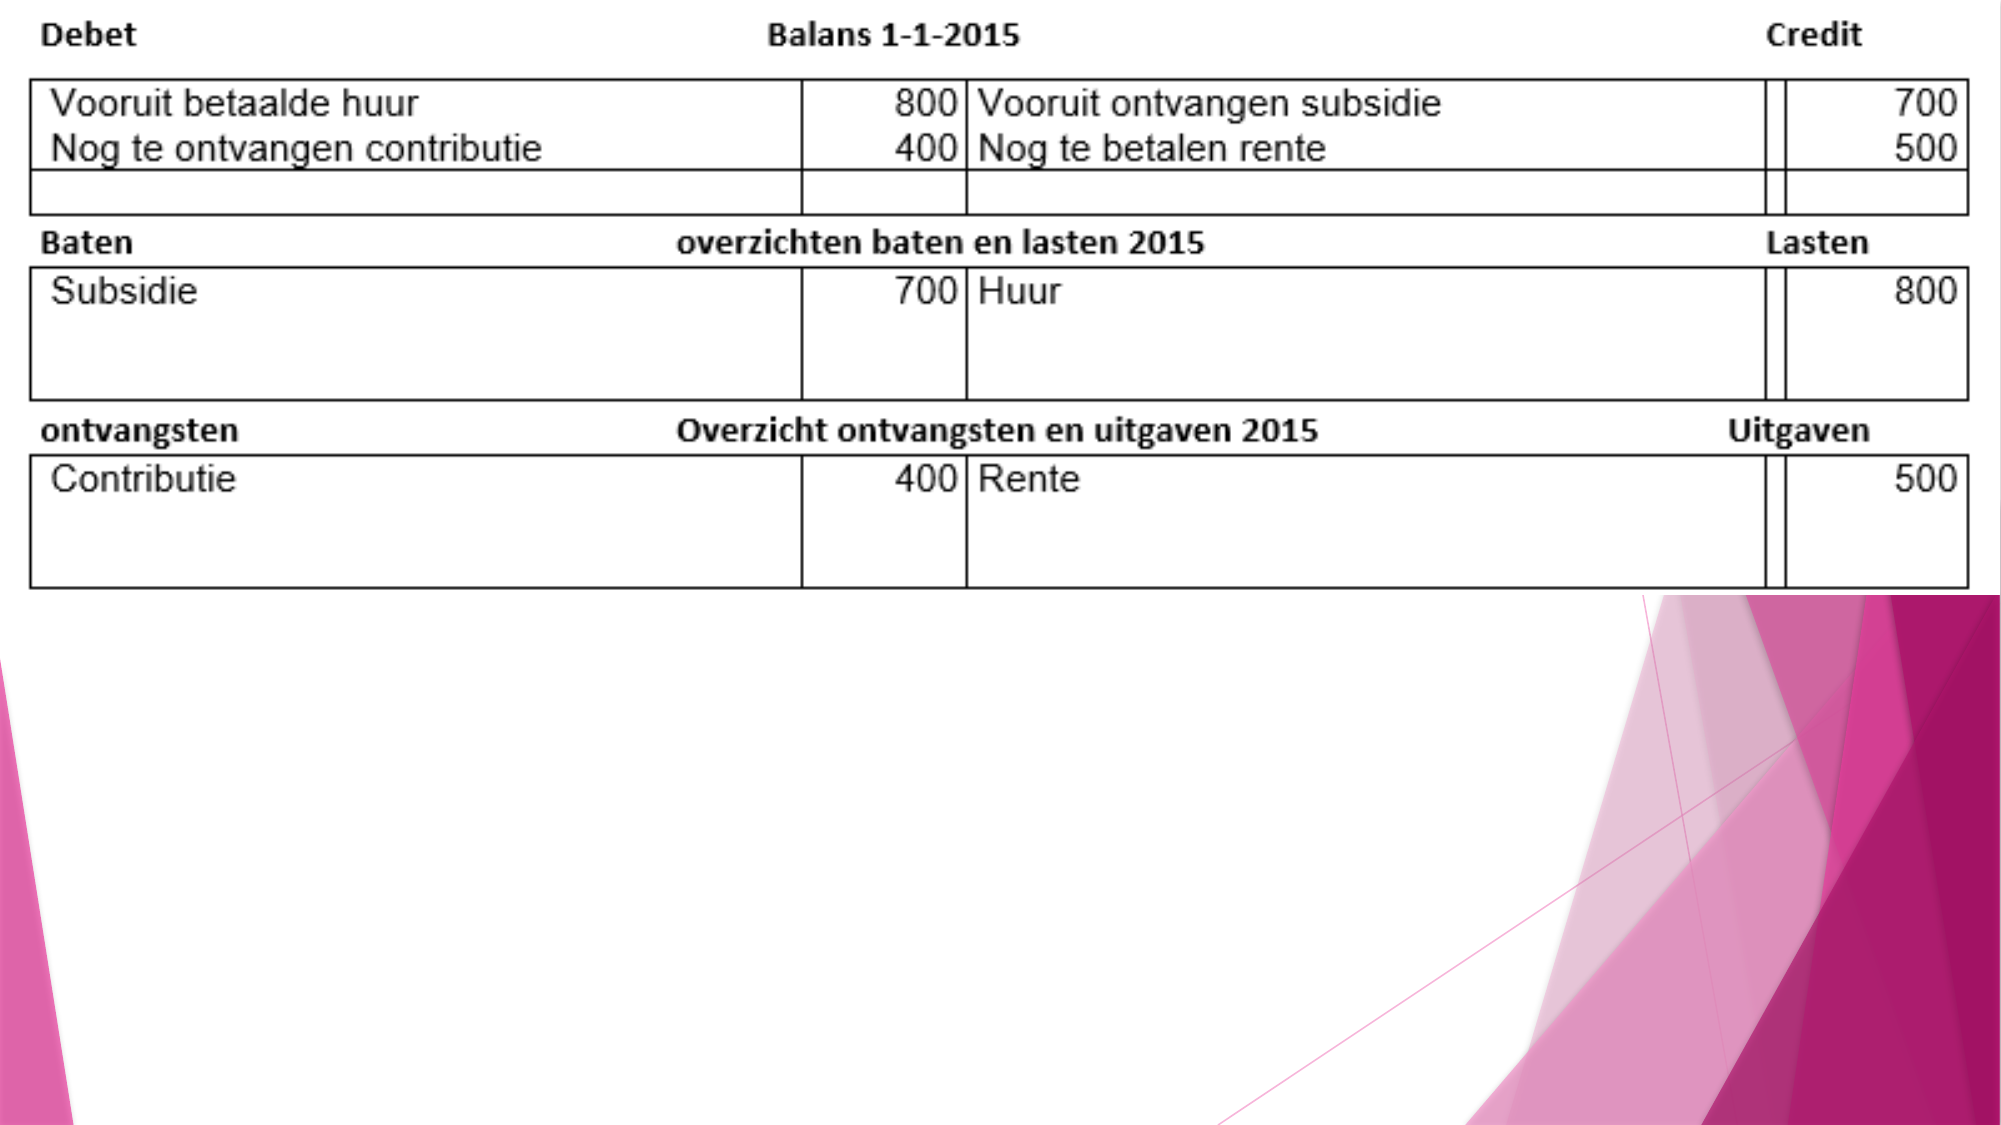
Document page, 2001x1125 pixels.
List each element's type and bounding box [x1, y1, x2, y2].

picture [0, 0, 2000, 597]
